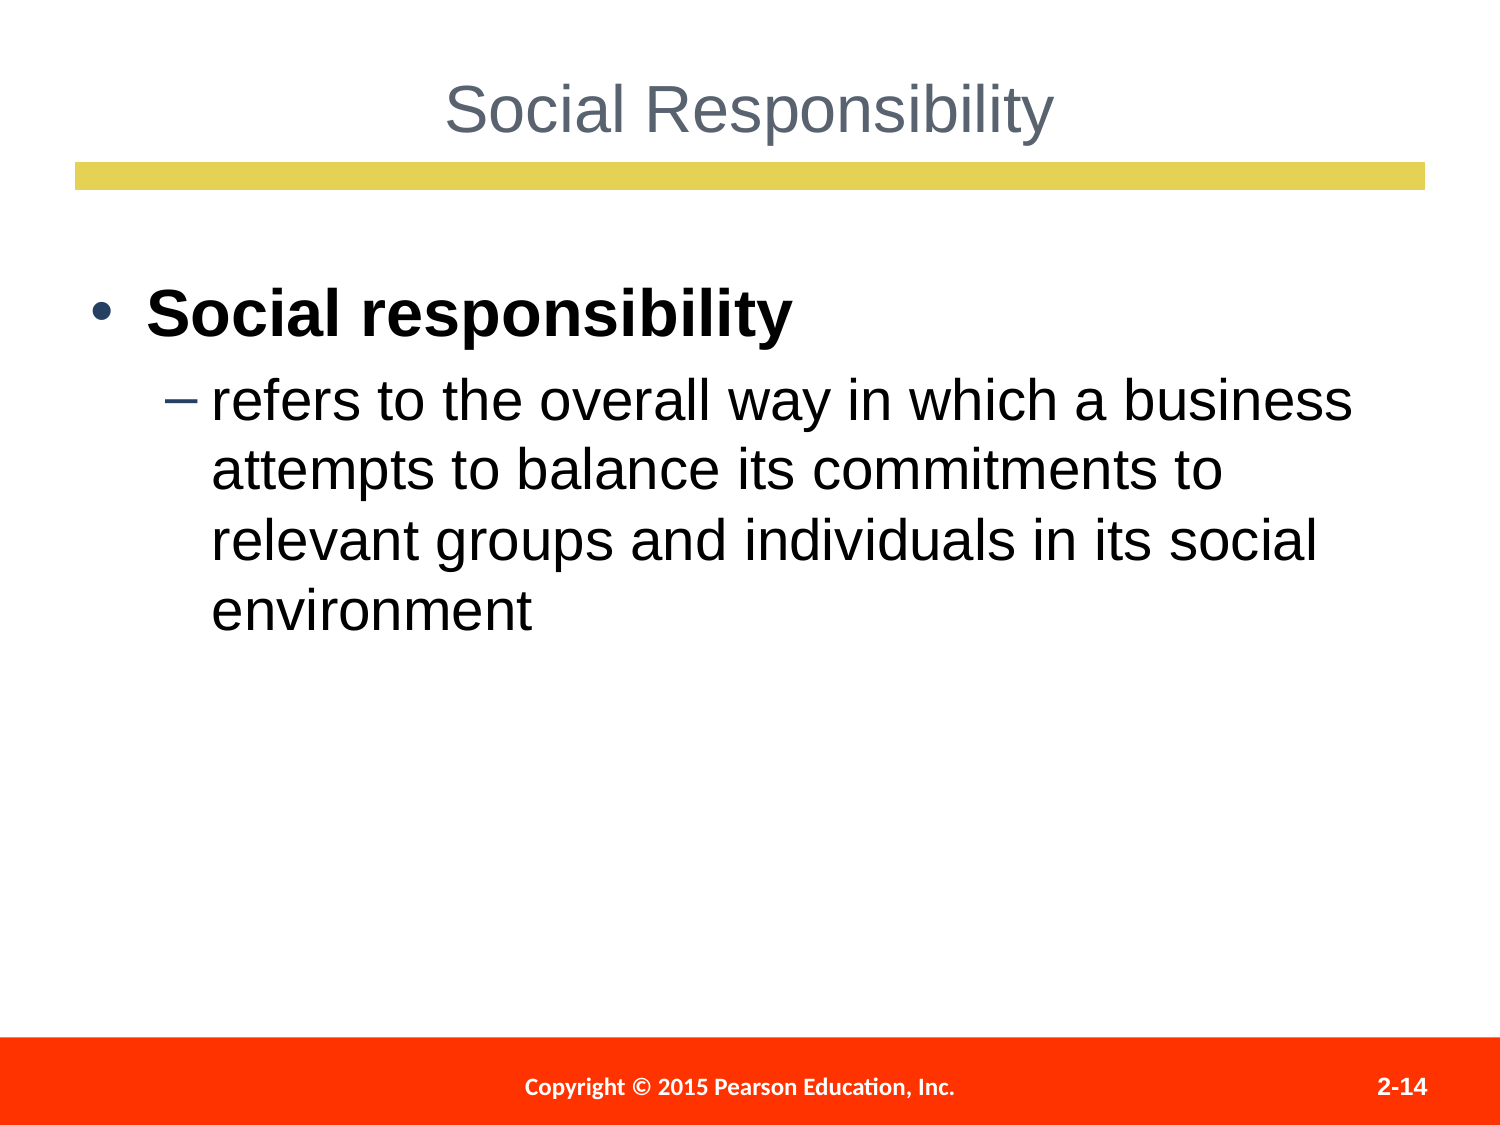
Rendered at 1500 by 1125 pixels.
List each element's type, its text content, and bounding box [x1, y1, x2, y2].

title Social Responsibility [74, 12, 1426, 201]
list Social responsibility refers to the overall way in which a business attempts to balance its commitments to relevant groups and individuals in its social environment [74, 262, 1426, 1006]
